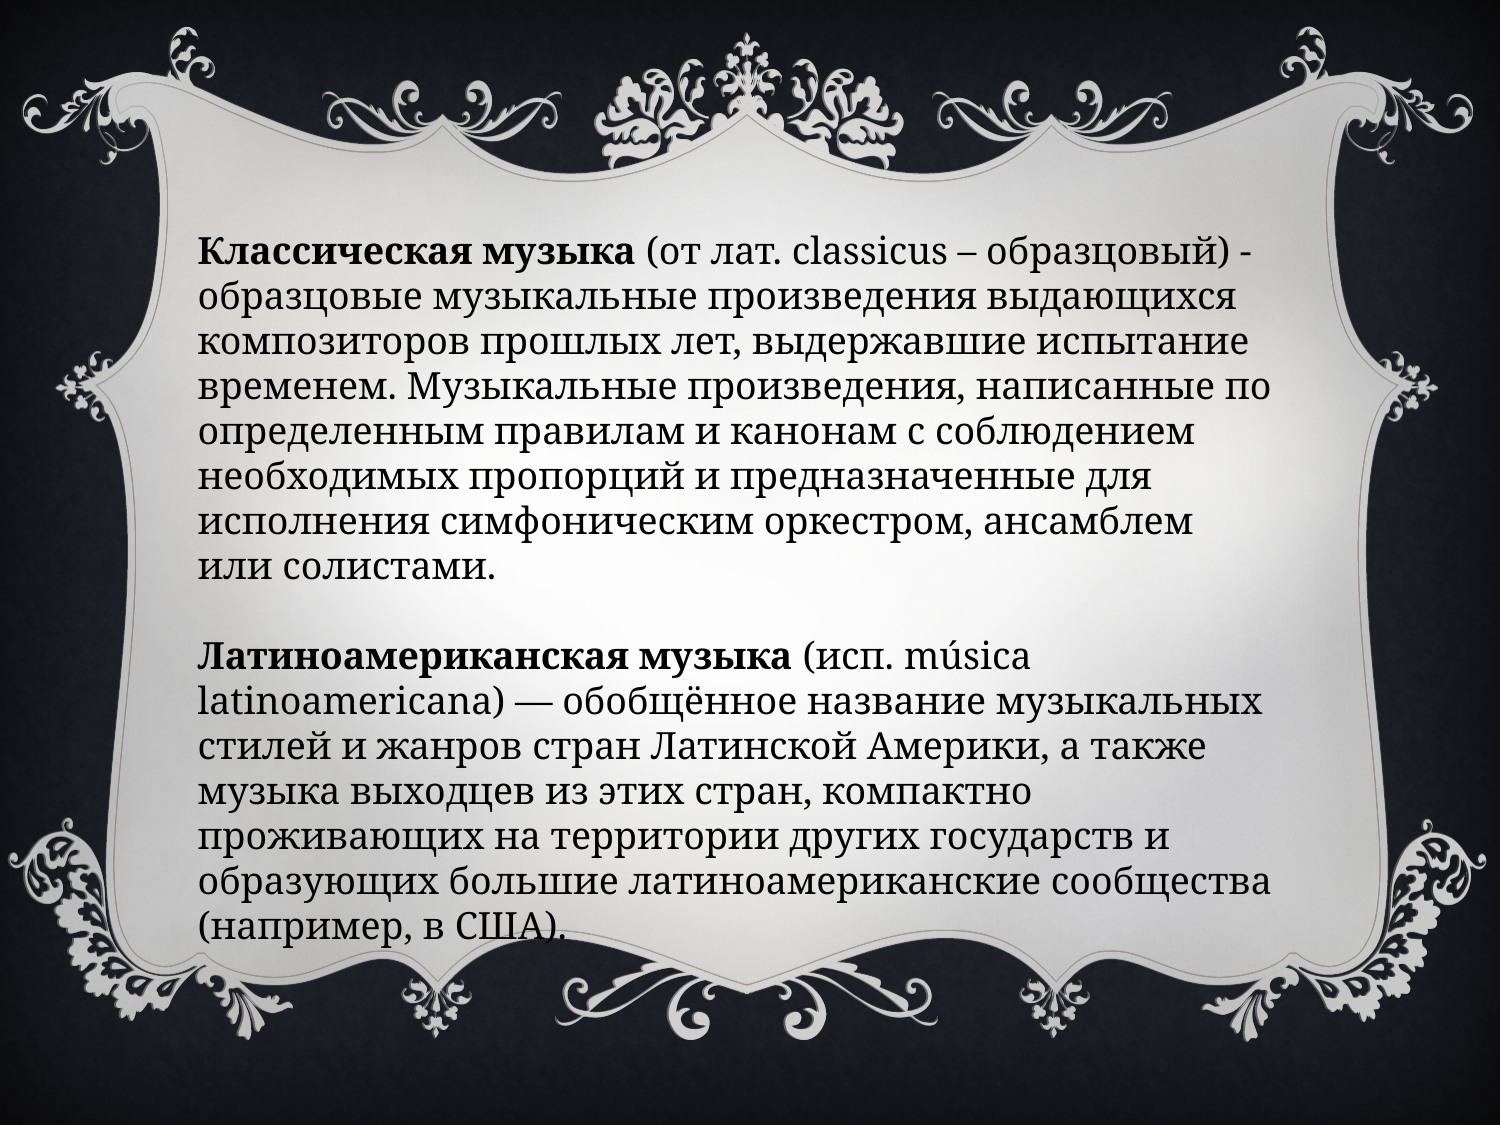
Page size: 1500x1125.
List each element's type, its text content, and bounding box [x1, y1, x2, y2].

text_box Классическая музыка (от лат. сlassicus – образцовый) - образцовые музыкальные произведения выдающихся композиторов прошлых лет, выдержавшие испытание временем. Музыкальные произведения, написанные по определенным правилам и канонам с соблюдением необходимых пропорций и предназначенные для исполнения симфоническим оркестром, ансамблем или солистами. Латиноамериканская музыка (исп. música latinoamericana) — обобщённое название музыкальных стилей и жанров стран Латинской Америки, а также музыка выходцев из этих стран, компактно проживающих на территории других государств и образующих большие латиноамериканские сообщества (например, в США). [182, 219, 1294, 1000]
picture [0, 0, 1500, 1125]
